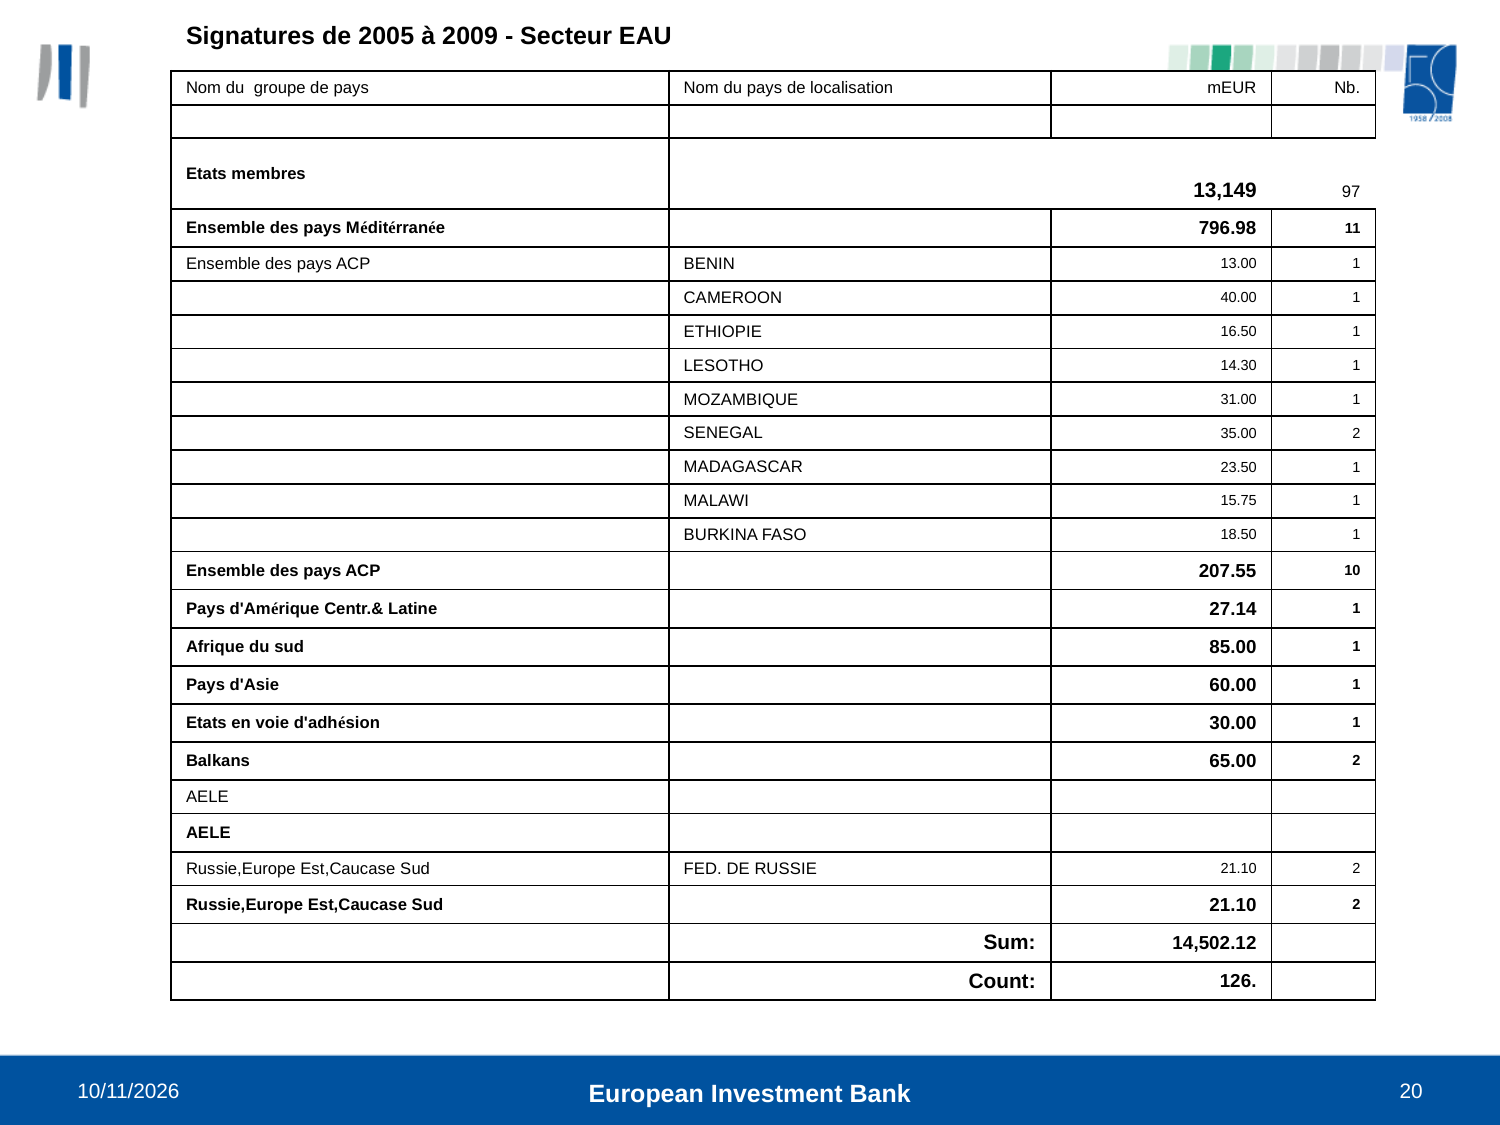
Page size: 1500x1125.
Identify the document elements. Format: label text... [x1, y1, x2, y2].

table_cell Ensemble des pays ACP [172, 248, 668, 280]
table_cell FED. DE RUSSIE [670, 853, 1050, 885]
table_cell [1052, 781, 1271, 813]
table_cell 1 [1272, 451, 1375, 483]
table_cell LESOTHO [670, 349, 1050, 381]
table_cell [670, 781, 1050, 813]
table_cell 1 [1272, 705, 1375, 741]
table_cell Nom du groupe de pays [172, 72, 668, 104]
table_header [1051, 0, 1272, 70]
table_cell [172, 485, 668, 517]
table_cell 126. [1052, 963, 1271, 999]
table_cell [172, 106, 668, 137]
table_cell Balkans [172, 743, 668, 779]
table_cell 21.10 [1052, 886, 1271, 923]
table_cell 207.55 [1052, 552, 1271, 589]
table_cell [172, 383, 668, 415]
table_cell 1 [1272, 349, 1375, 381]
table_cell MADAGASCAR [670, 451, 1050, 483]
table_cell Ensemble des pays ACP [172, 552, 668, 589]
table_cell [670, 590, 1050, 627]
table_cell 1 [1272, 316, 1375, 348]
table_cell Count: [670, 963, 1050, 999]
table_cell Nom du pays de localisation [670, 72, 1050, 104]
table_cell Afrique du sud [172, 629, 668, 665]
table_cell Pays d'Amérique Centr.& Latine [172, 590, 668, 627]
table_cell 2 [1272, 743, 1375, 779]
table_cell MALAWI [670, 485, 1050, 517]
table_cell 1 [1272, 282, 1375, 314]
table_cell 60.00 [1052, 667, 1271, 703]
table_cell 35.00 [1052, 417, 1271, 449]
table_cell [1052, 814, 1271, 851]
table_cell [1272, 963, 1375, 999]
table_cell [670, 210, 1050, 246]
table_header [1272, 0, 1375, 70]
table_cell [670, 106, 1050, 137]
picture [0, 0, 1500, 1125]
table_cell 1 [1272, 485, 1375, 517]
table_cell MOZAMBIQUE [670, 383, 1050, 415]
table_cell AELE [172, 814, 668, 851]
table_cell BURKINA FASO [670, 519, 1050, 551]
table_cell Etats membres [172, 139, 668, 208]
table_cell [172, 924, 668, 961]
table_cell [172, 417, 668, 449]
table_cell Russie,Europe Est,Caucase Sud [172, 886, 668, 923]
table_cell 2 [1272, 417, 1375, 449]
table_cell 11 [1272, 210, 1375, 246]
table_cell [670, 814, 1050, 851]
table_cell 31.00 [1052, 383, 1271, 415]
table_cell [670, 667, 1050, 703]
table_cell 1 [1272, 383, 1375, 415]
table_cell [172, 316, 668, 348]
slide_number 20 [1274, 1070, 1438, 1125]
table_cell [172, 349, 668, 381]
table_cell 40.00 [1052, 282, 1271, 314]
table_cell 1 [1272, 519, 1375, 551]
table_cell [1272, 106, 1375, 137]
table_cell 18.50 [1052, 519, 1271, 551]
table_cell 14,502.12 [1052, 924, 1271, 961]
table_cell mEUR [1052, 72, 1271, 104]
table_cell 16.50 [1052, 316, 1271, 348]
table_cell [670, 886, 1050, 923]
table_cell Etats en voie d'adhésion [172, 705, 668, 741]
table_cell [1272, 781, 1375, 813]
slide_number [62, 1070, 226, 1125]
table_cell 27.14 [1052, 590, 1271, 627]
table_cell AELE [172, 781, 668, 813]
table_cell Russie,Europe Est,Caucase Sud [172, 853, 668, 885]
table_cell [670, 629, 1050, 665]
table_cell [670, 139, 1051, 208]
table_header Signatures de 2005 à 2009 - Secteur EAU [171, 0, 1051, 70]
table_cell 13.00 [1052, 248, 1271, 280]
table_cell [172, 963, 668, 999]
table_cell Sum: [670, 924, 1050, 961]
table_cell ETHIOPIE [670, 316, 1050, 348]
table_cell 97 [1272, 139, 1375, 208]
table_cell [670, 552, 1050, 589]
footer European Investment Bank [229, 1070, 1271, 1125]
table_cell 30.00 [1052, 705, 1271, 741]
table_cell [172, 451, 668, 483]
table_cell 65.00 [1052, 743, 1271, 779]
table_cell 14.30 [1052, 349, 1271, 381]
table_cell 85.00 [1052, 629, 1271, 665]
table_cell Nb. [1272, 72, 1375, 104]
table_cell 13,149 [1051, 139, 1272, 208]
table_cell Ensemble des pays Méditérranée [172, 210, 668, 246]
table_cell 1 [1272, 667, 1375, 703]
table_cell 2 [1272, 853, 1375, 885]
table_cell 1 [1272, 590, 1375, 627]
table_cell [1272, 814, 1375, 851]
table_cell [172, 519, 668, 551]
table_cell 10 [1272, 552, 1375, 589]
table_cell [1052, 106, 1271, 137]
table_cell CAMEROON [670, 282, 1050, 314]
table_cell [1272, 924, 1375, 961]
table_cell 2 [1272, 886, 1375, 923]
table_cell 21.10 [1052, 853, 1271, 885]
table_cell SENEGAL [670, 417, 1050, 449]
table_cell [670, 705, 1050, 741]
table_cell 15.75 [1052, 485, 1271, 517]
table_cell 1 [1272, 629, 1375, 665]
table_cell [172, 282, 668, 314]
table_cell [670, 743, 1050, 779]
table_cell 796.98 [1052, 210, 1271, 246]
table_cell Pays d'Asie [172, 667, 668, 703]
table_cell 1 [1272, 248, 1375, 280]
table_cell 23.50 [1052, 451, 1271, 483]
table_cell BENIN [670, 248, 1050, 280]
